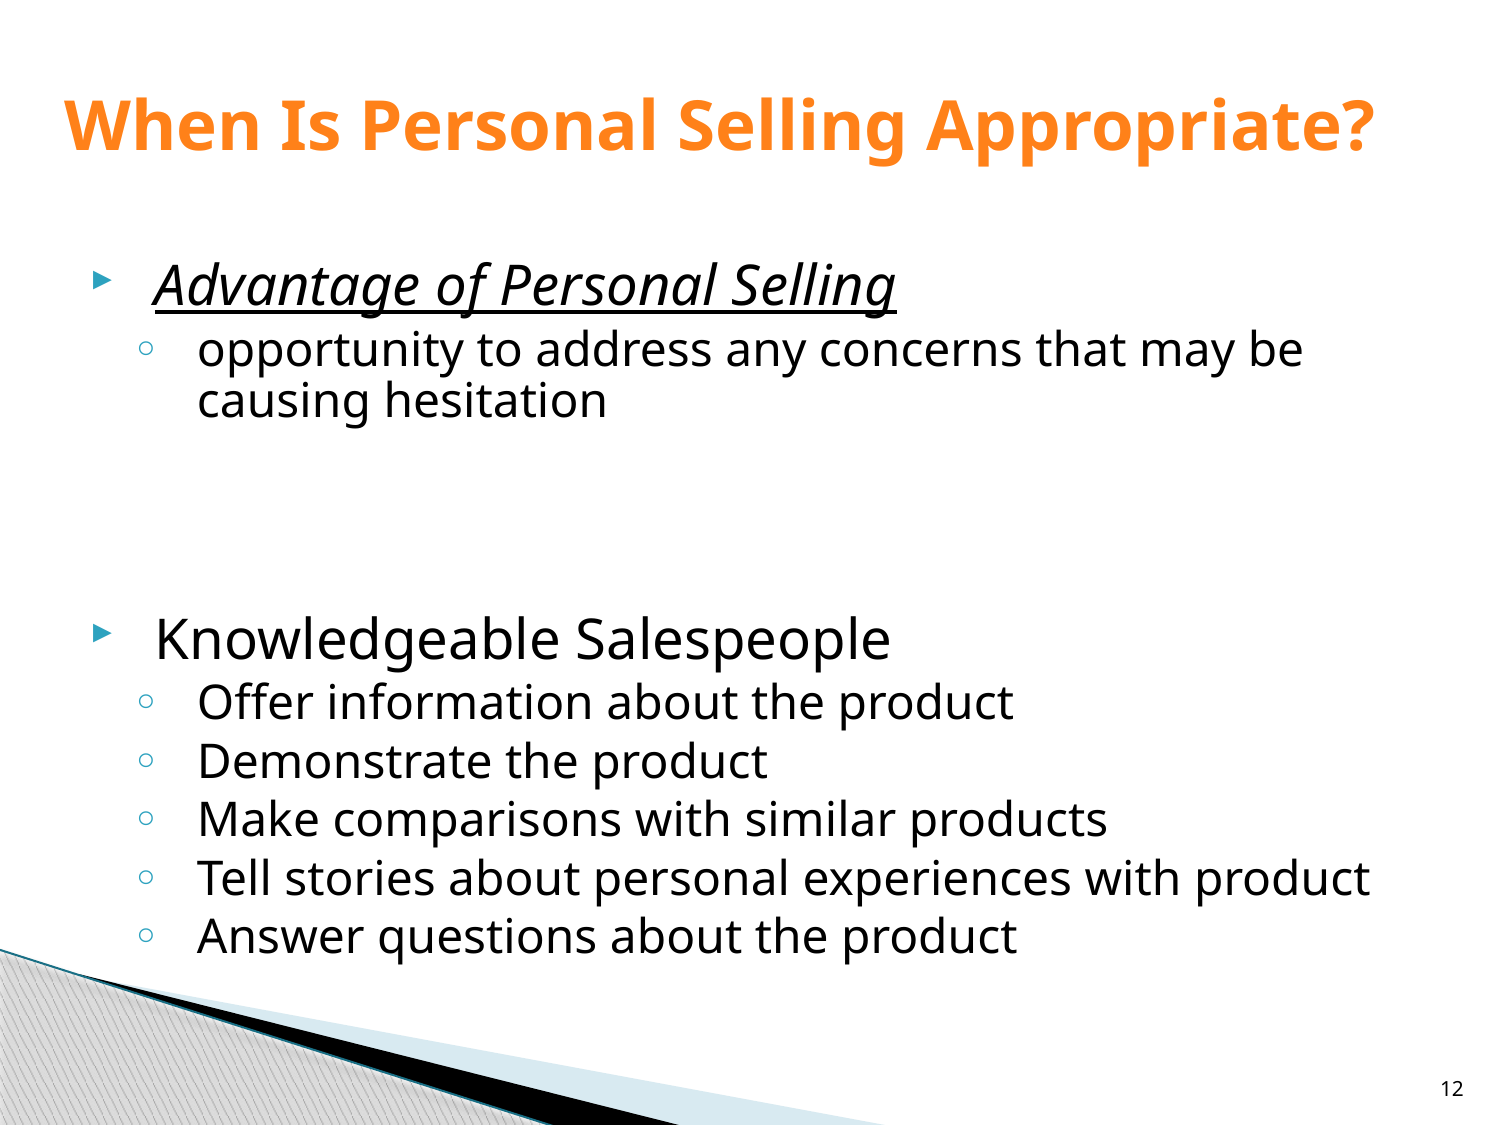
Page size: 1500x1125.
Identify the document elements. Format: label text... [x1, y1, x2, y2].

slide_number 12 [1418, 1051, 1479, 1112]
list Advantage of Personal Selling opportunity to address any concerns that may be causing hesitation Knowledgeable Salespeople Offer information about the product Demonstrate the product Make comparisons with similar products Tell stories about personal experiences with product Answer questions about the product [75, 249, 1450, 986]
title When Is Personal Selling Appropriate? [50, 45, 1463, 200]
